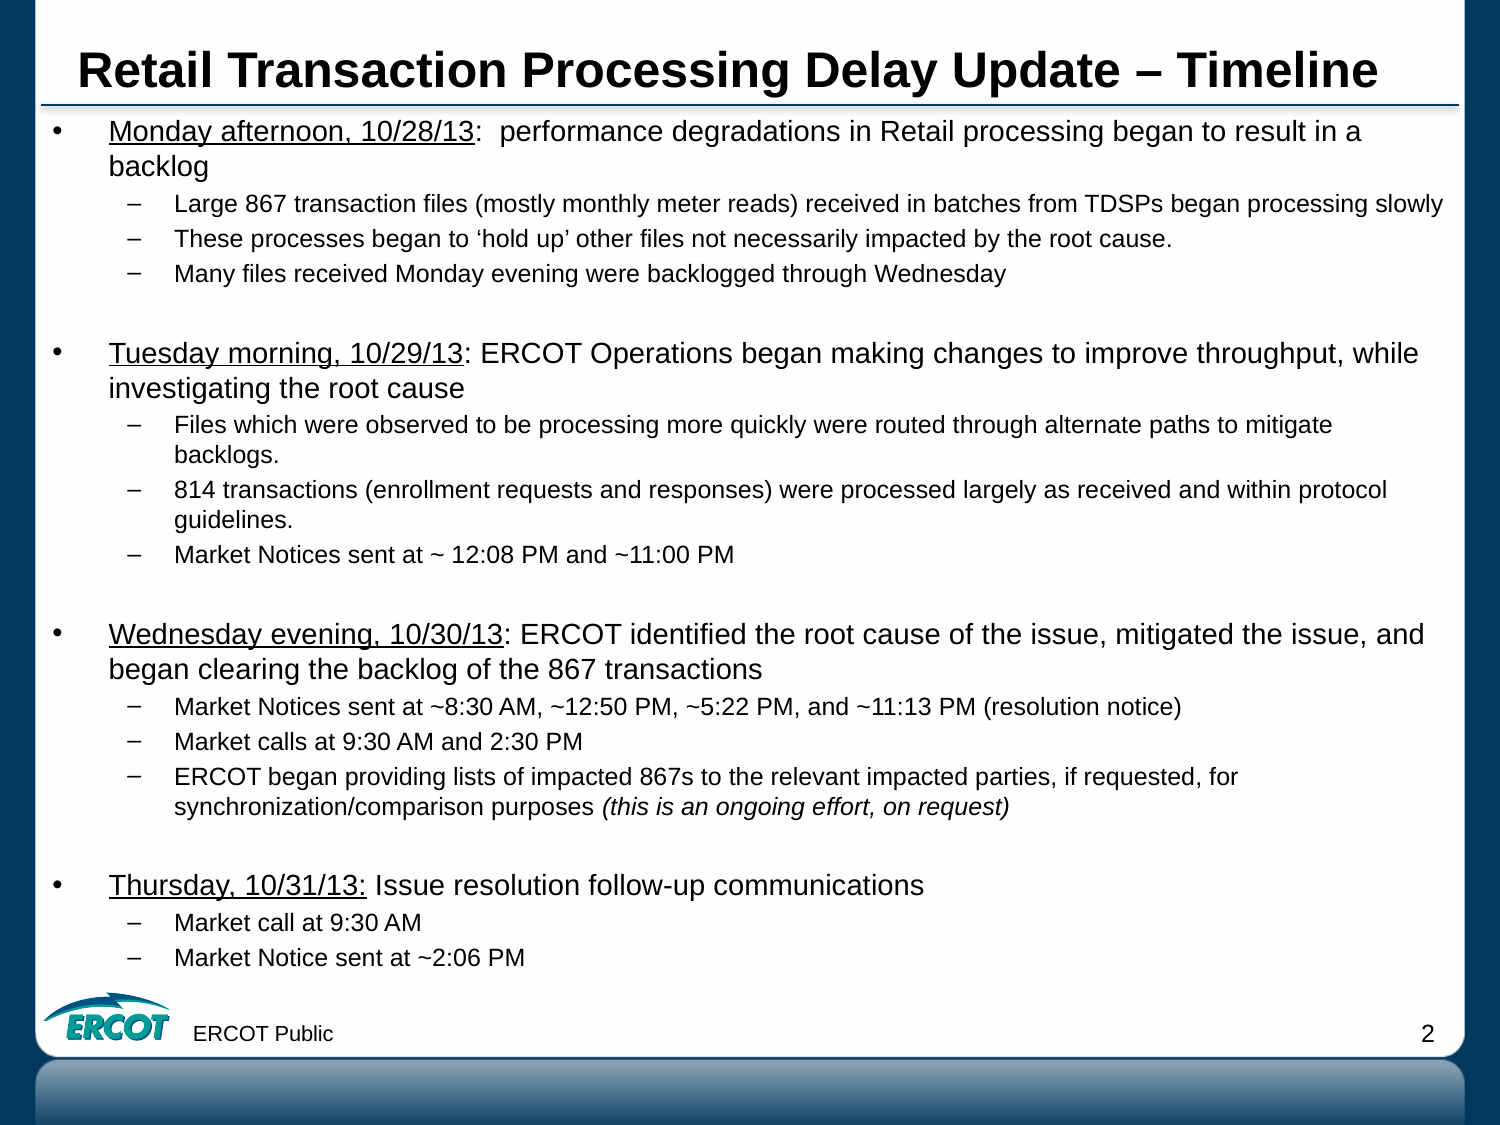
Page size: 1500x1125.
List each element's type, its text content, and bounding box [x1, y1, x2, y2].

text_box Monday afternoon, 10/28/13: performance degradations in Retail processing began to result in a backlog Large 867 transaction files (mostly monthly meter reads) received in batches from TDSPs began processing slowly These processes began to ‘hold up’ other files not necessarily impacted by the root cause. Many files received Monday evening were backlogged through Wednesday Tuesday morning, 10/29/13: ERCOT Operations began making changes to improve throughput, while investigating the root cause Files which were observed to be processing more quickly were routed through alternate paths to mitigate backlogs. 814 transactions (enrollment requests and responses) were processed largely as received and within protocol guidelines. Market Notices sent at ~ 12:08 PM and ~11:00 PM Wednesday evening, 10/30/13: ERCOT identified the root cause of the issue, mitigated the issue, and began clearing the backlog of the 867 transactions Market Notices sent at ~8:30 AM, ~12:50 PM, ~5:22 PM, and ~11:13 PM (resolution notice) Market calls at 9:30 AM and 2:30 PM ERCOT began providing lists of impacted 867s to the relevant impacted parties, if requested, for synchronization/comparison purposes (this is an ongoing effort, on request) Thursday, 10/31/13: Issue resolution follow-up communications Market call at 9:30 AM Market Notice sent at ~2:06 PM [37, 105, 1463, 1043]
picture [35, 0, 1465, 1125]
title Retail Transaction Processing Delay Update – Timeline [62, 29, 1450, 105]
